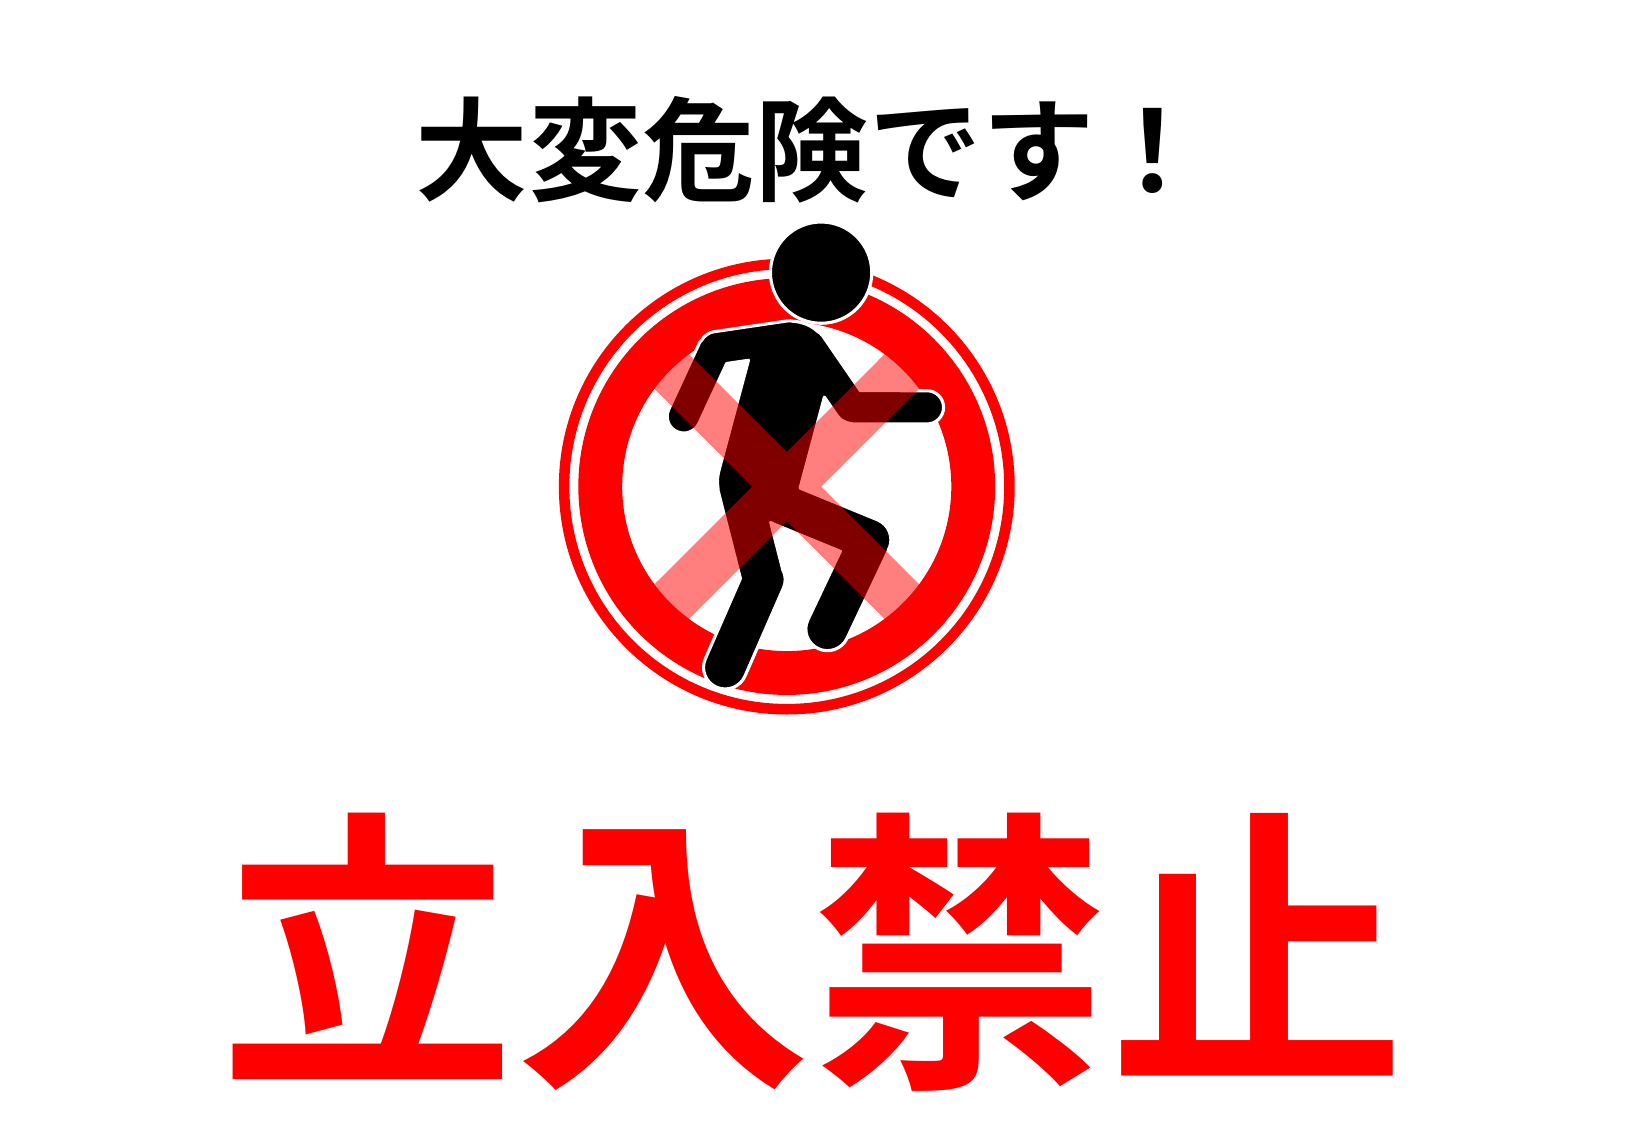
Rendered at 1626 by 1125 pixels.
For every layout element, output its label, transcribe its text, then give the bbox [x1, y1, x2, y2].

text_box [540, 222, 1033, 733]
text_box 立入禁止 [0, 761, 1625, 1125]
text_box 大変危険です！ [0, 73, 1625, 223]
